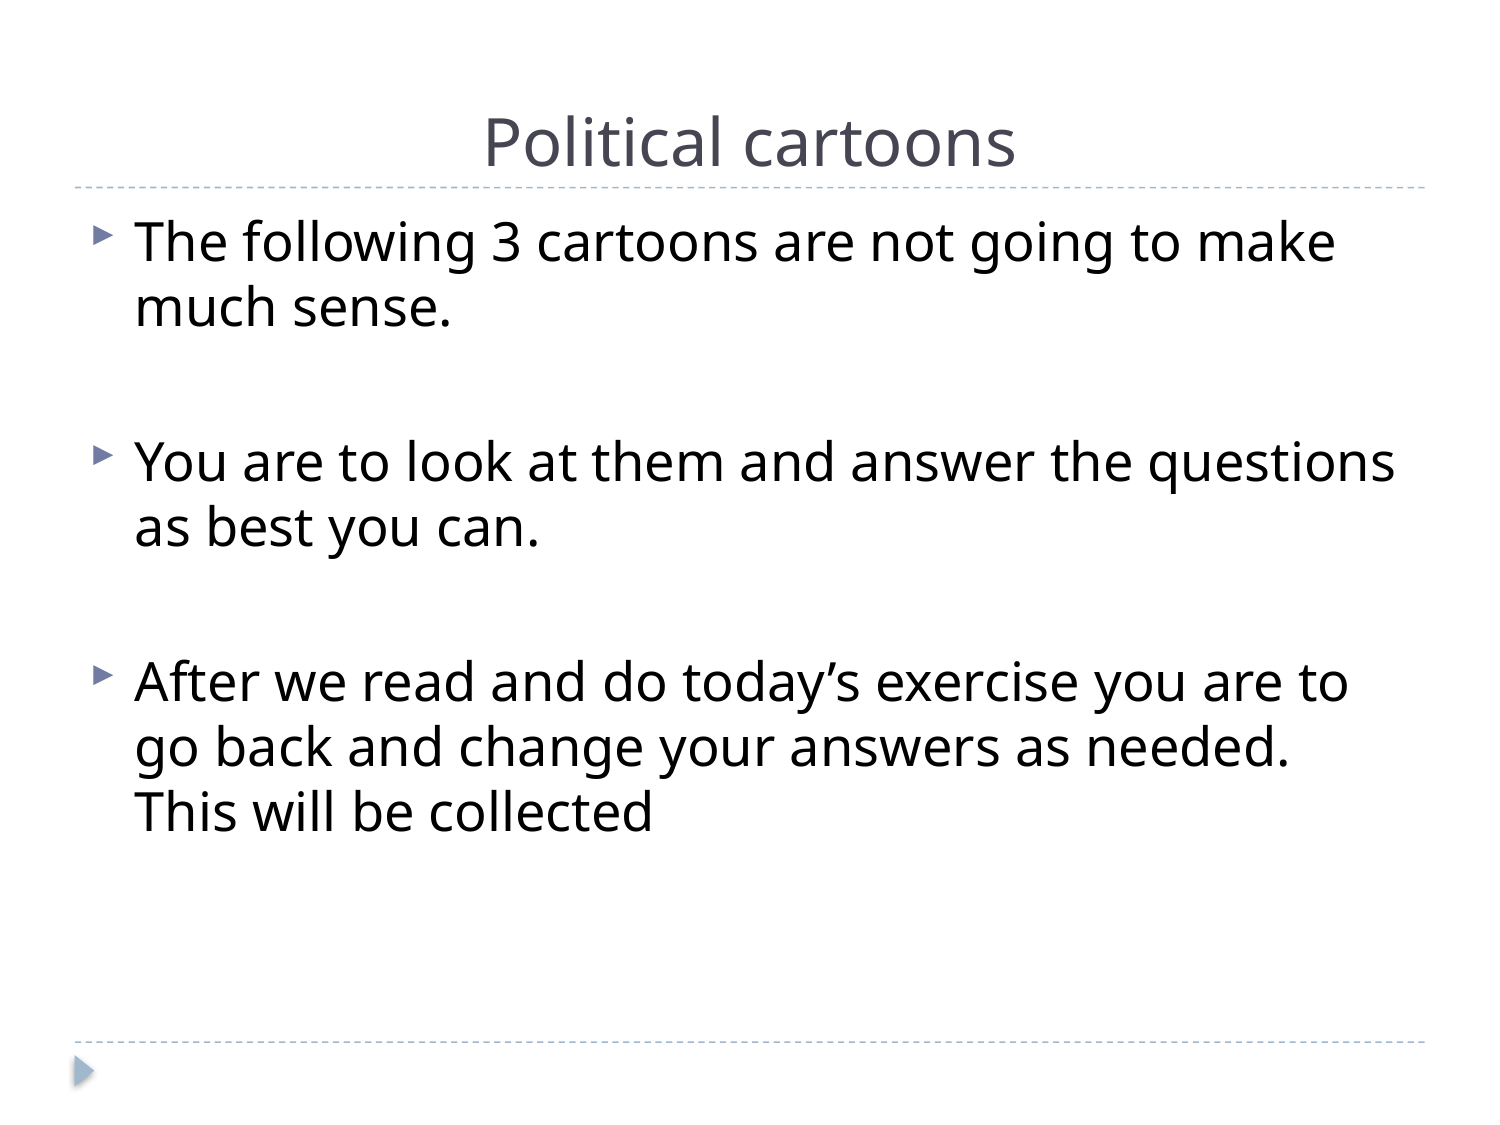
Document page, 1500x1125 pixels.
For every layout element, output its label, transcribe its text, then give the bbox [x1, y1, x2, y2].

title Political cartoons [75, 24, 1425, 188]
list The following 3 cartoons are not going to make much sense. You are to look at them and answer the questions as best you can. After we read and do today’s exercise you are to go back and change your answers as needed. This will be collected [75, 200, 1425, 1010]
